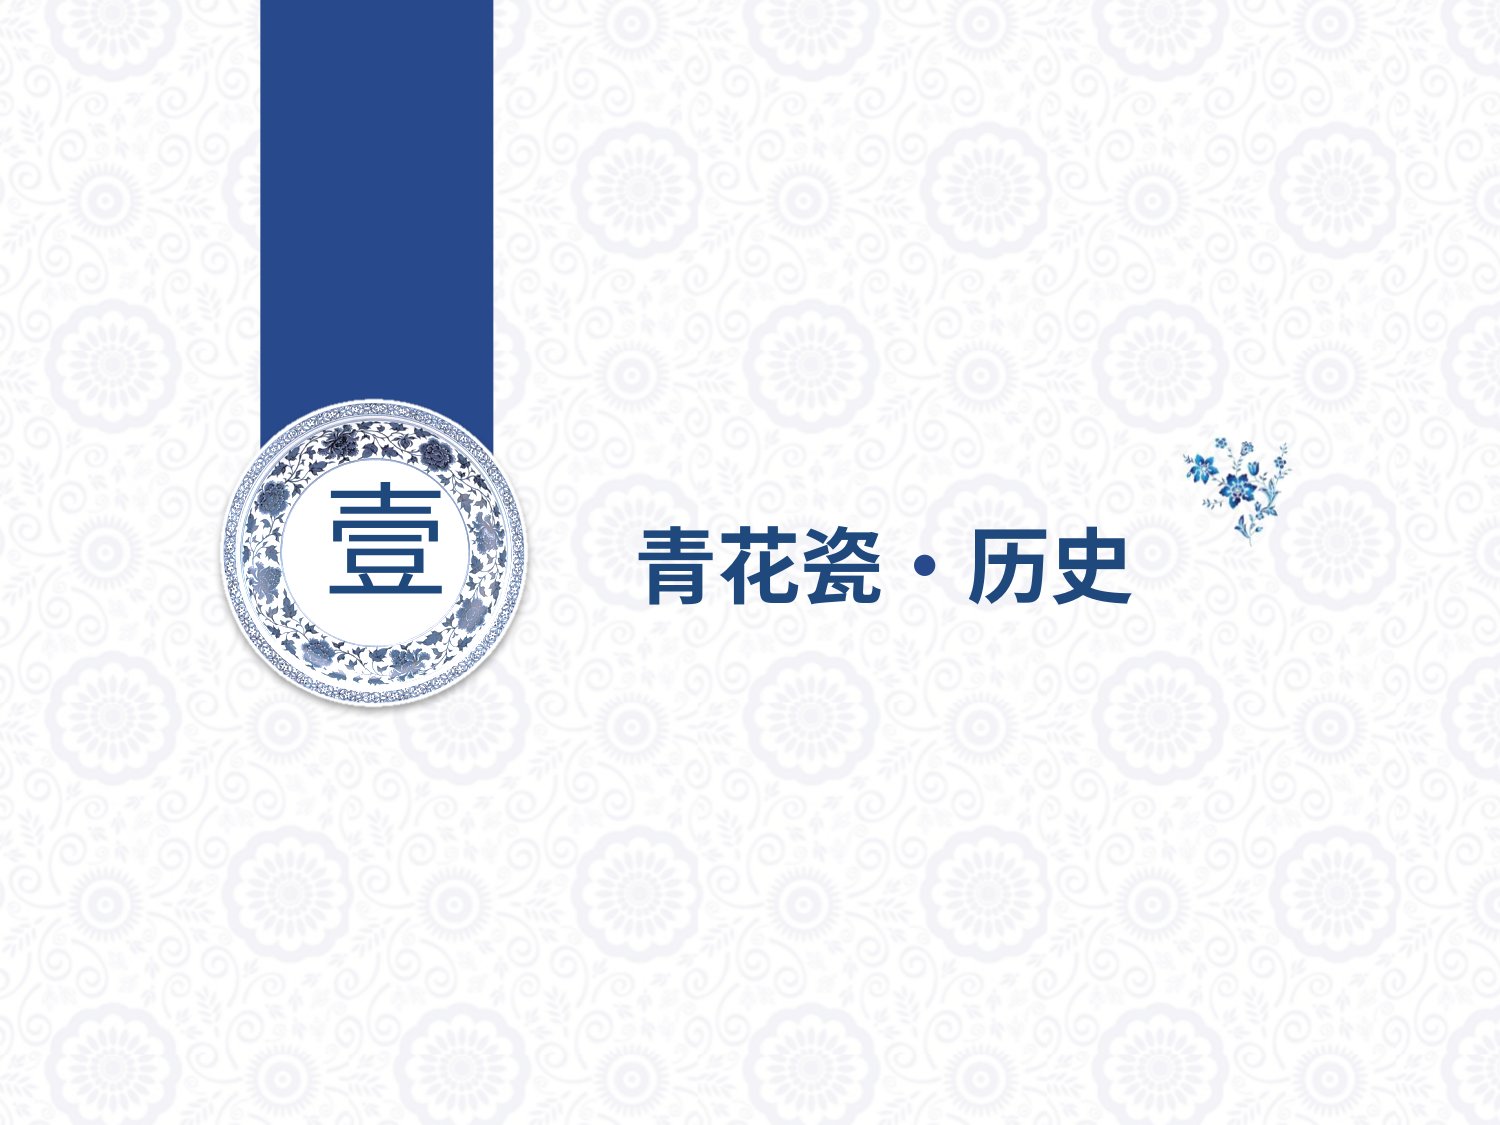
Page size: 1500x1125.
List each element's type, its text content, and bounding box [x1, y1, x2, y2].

text_box 青花瓷•历史 [619, 506, 1149, 622]
picture [0, 0, 1500, 1125]
text_box [258, 0, 495, 336]
